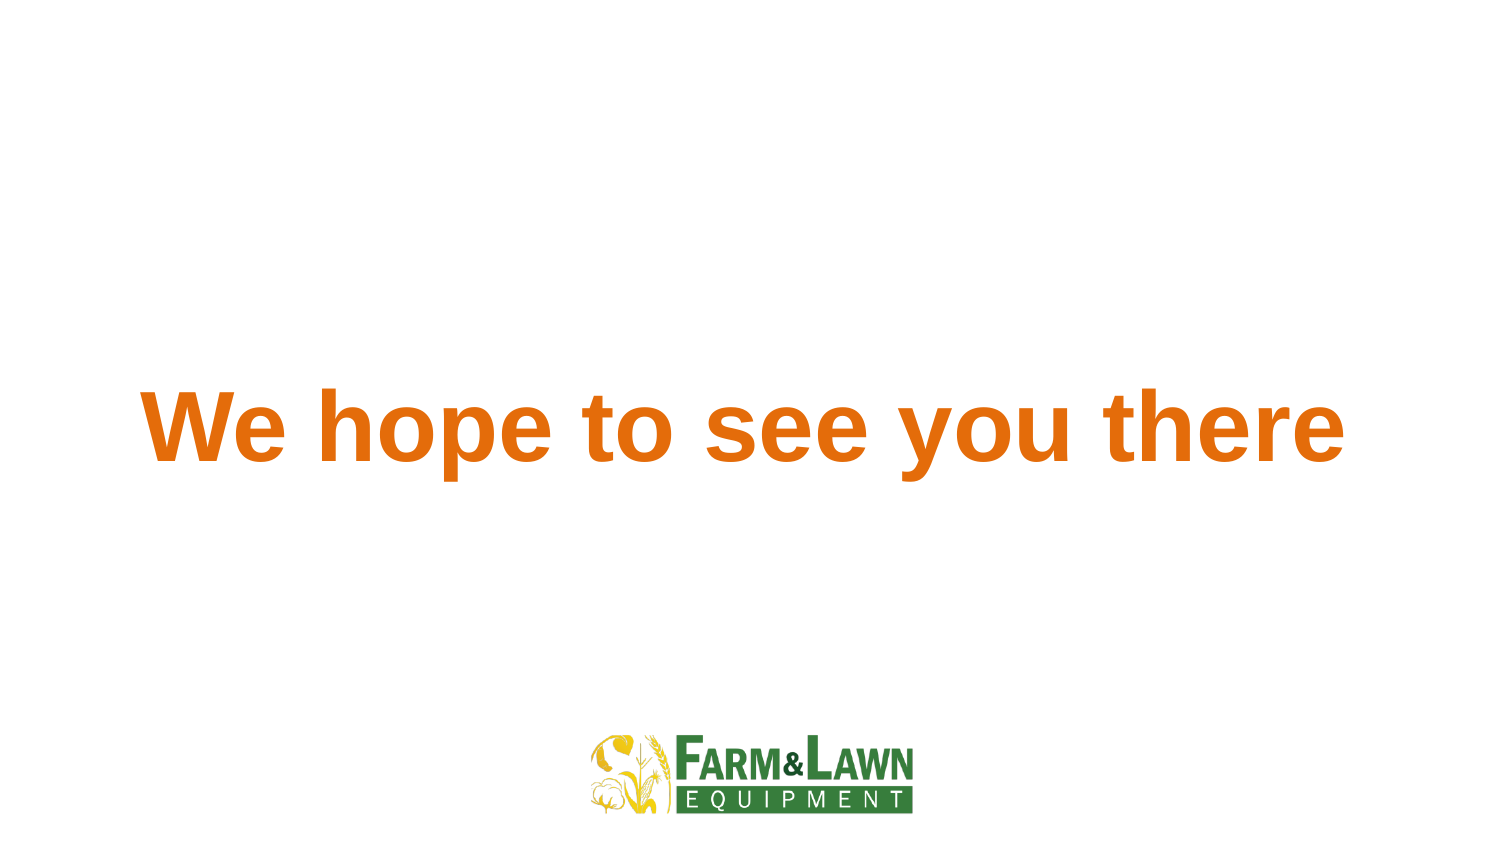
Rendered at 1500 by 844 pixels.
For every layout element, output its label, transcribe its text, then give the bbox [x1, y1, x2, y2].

picture [587, 727, 913, 835]
text_box We hope to see you there [12, 354, 1475, 490]
